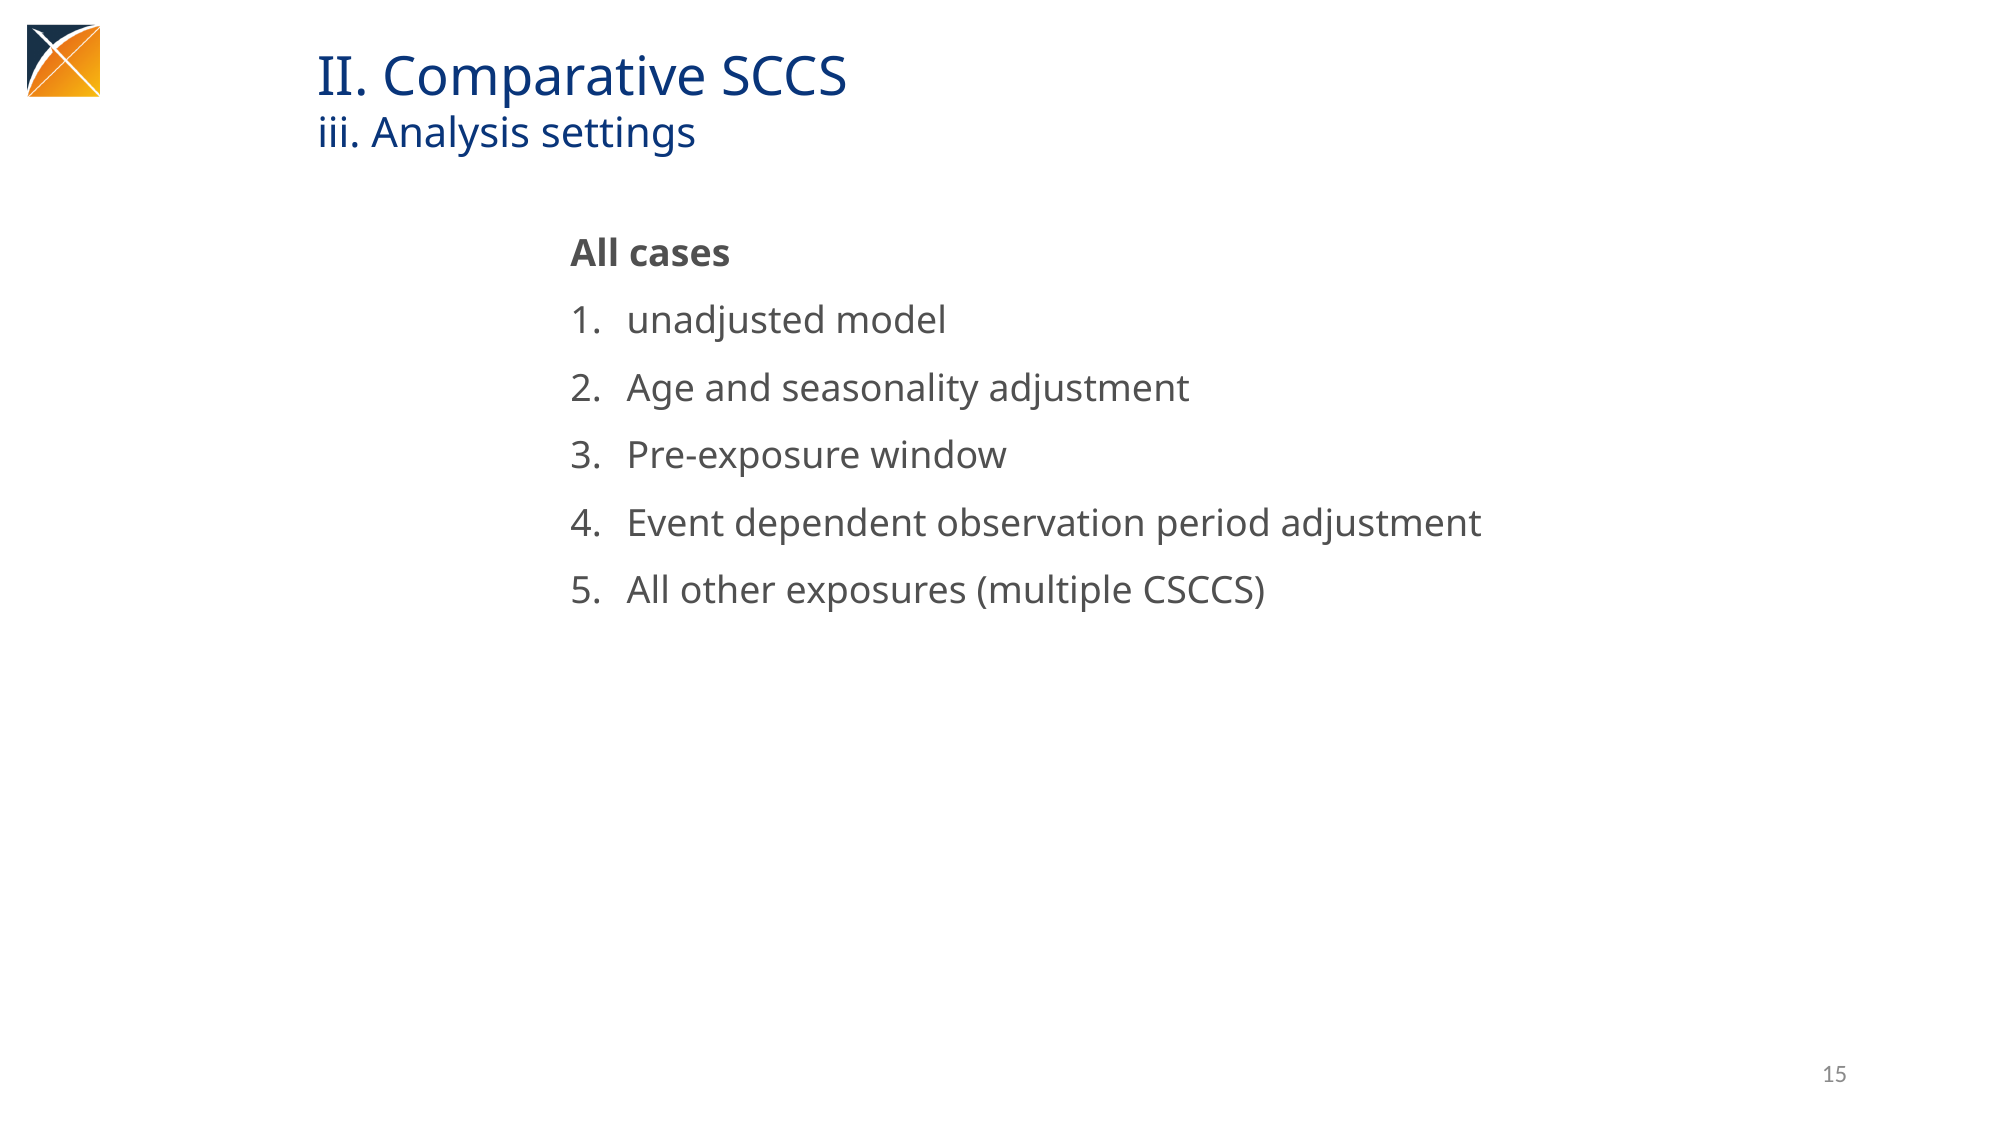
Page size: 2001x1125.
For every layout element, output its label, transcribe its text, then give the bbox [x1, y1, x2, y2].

text_box All cases unadjusted model Age and seasonality adjustment Pre-exposure window Event dependent observation period adjustment All other exposures (multiple CSCCS) [499, 221, 1616, 619]
text_box II. Comparative SCCS iii. Analysis settings [317, 41, 1683, 177]
slide_number 15 [1412, 1042, 1863, 1103]
picture [27, 24, 100, 97]
